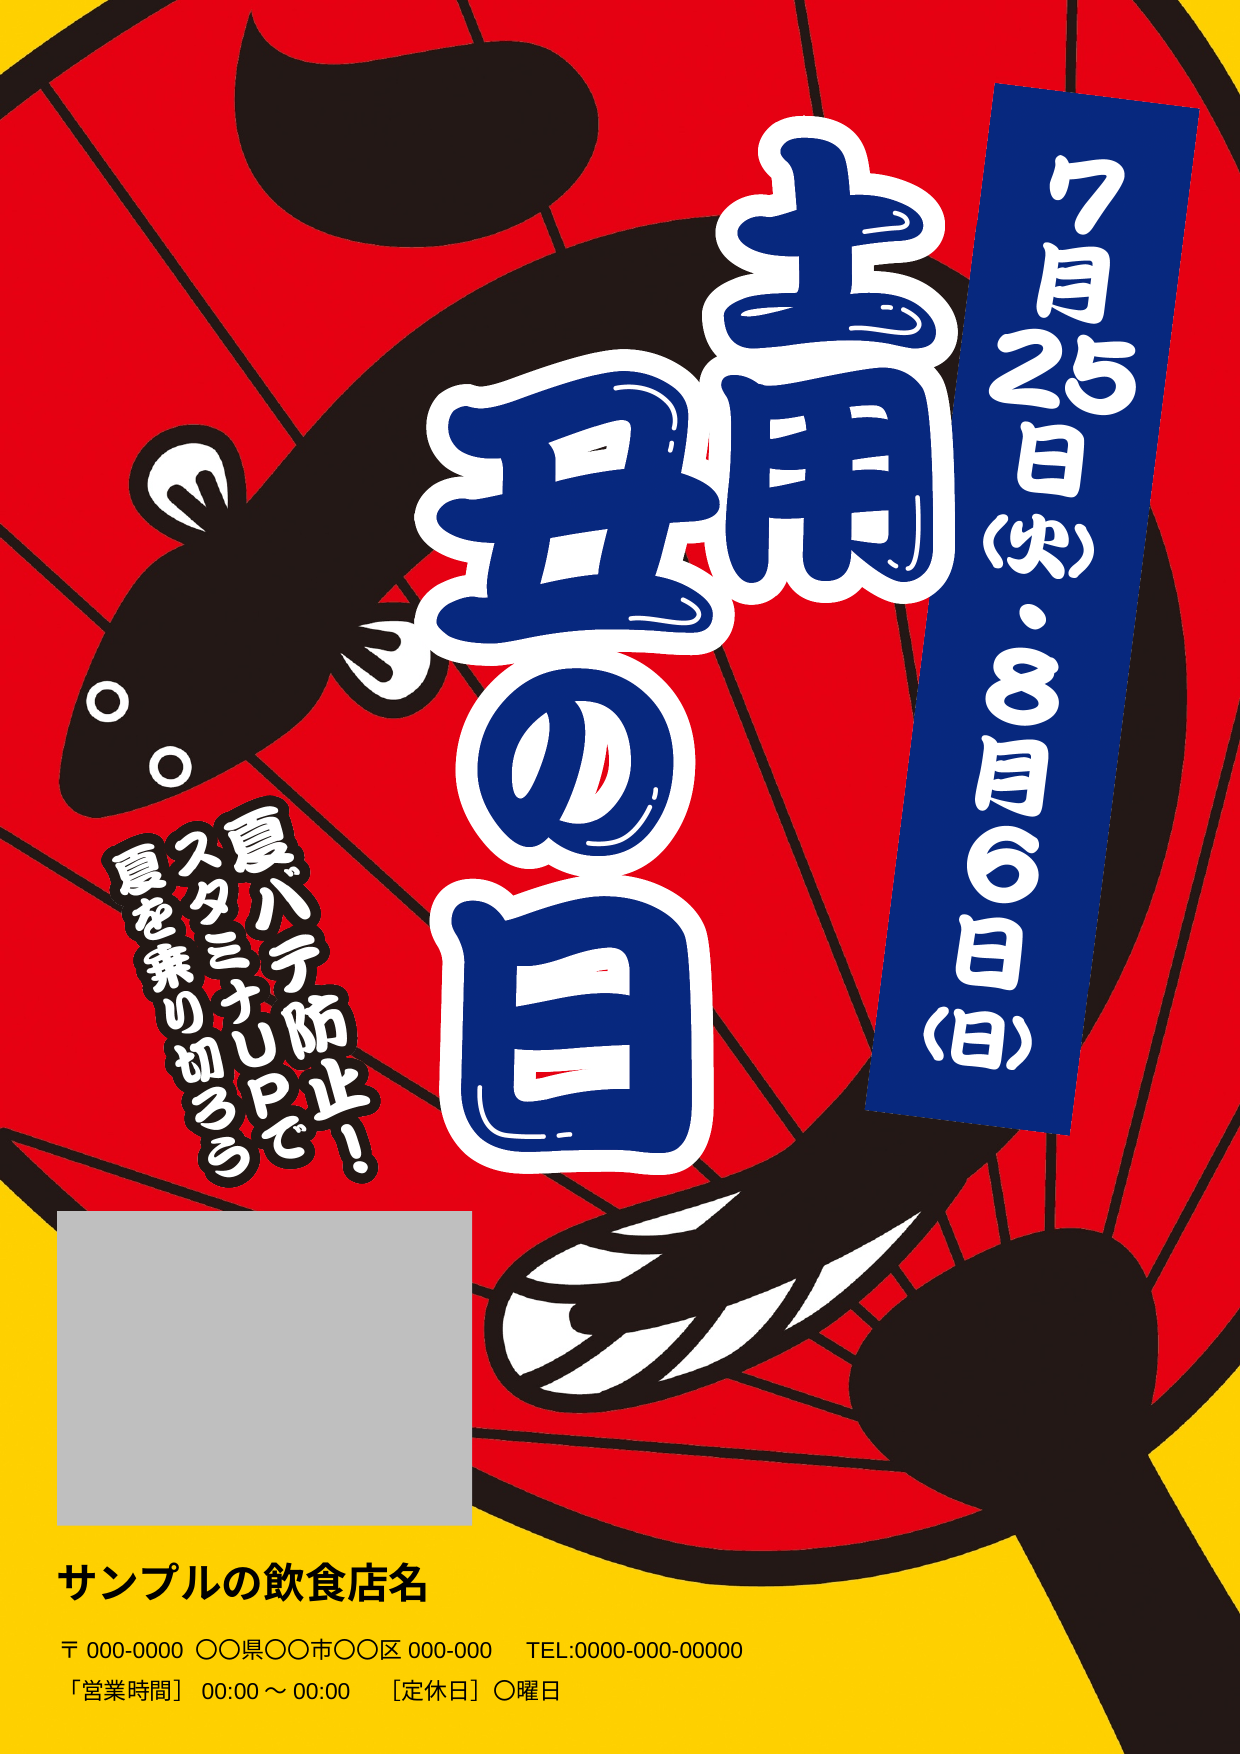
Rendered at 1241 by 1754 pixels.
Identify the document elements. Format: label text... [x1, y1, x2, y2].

text_box サンプルの飲食店名 [41, 1549, 477, 1615]
picture [0, 0, 1240, 1754]
text_box 〒000-0000 〇〇県〇〇市〇〇区000-000 TEL:0000-000-00000 「営業時間］00:00～00:00 ［定休日］〇曜日 [43, 1614, 765, 1712]
text_box [56, 1210, 473, 1527]
